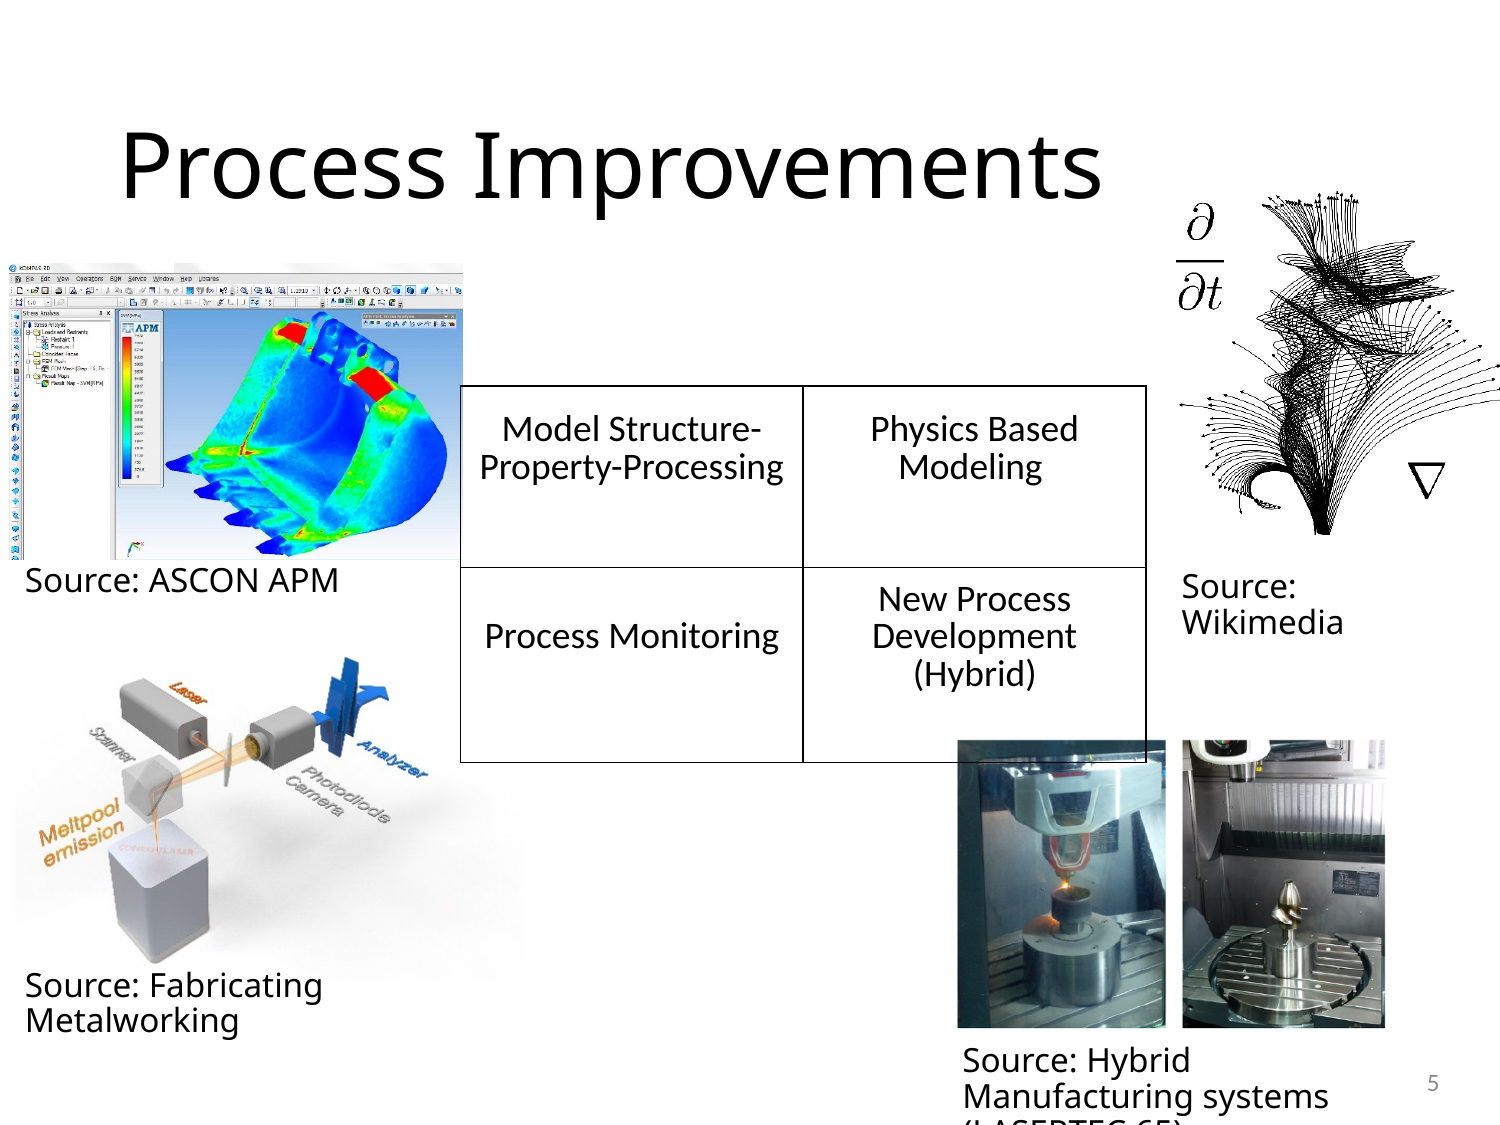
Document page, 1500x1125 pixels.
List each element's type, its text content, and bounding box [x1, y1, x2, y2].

table_cell Process Monitoring [461, 568, 802, 762]
list Source: Fabricating Metalworking [9, 960, 499, 1039]
picture [9, 263, 463, 560]
picture [15, 641, 522, 980]
list Source: Hybrid Manufacturing systems (LASERTEC 65) [947, 1043, 1391, 1125]
table_header Model Structure-Property-Processing [461, 387, 802, 567]
slide_number 5 [1050, 1051, 1455, 1112]
picture [1176, 190, 1500, 535]
list Source: ASCON APM [9, 560, 374, 614]
title Process Improvements [103, 59, 1397, 278]
picture [947, 725, 1398, 1043]
table_cell New Process Development (Hybrid) [804, 568, 1145, 762]
table_header Physics Based Modeling [804, 387, 1145, 567]
list Source: Wikimedia [1166, 562, 1484, 617]
